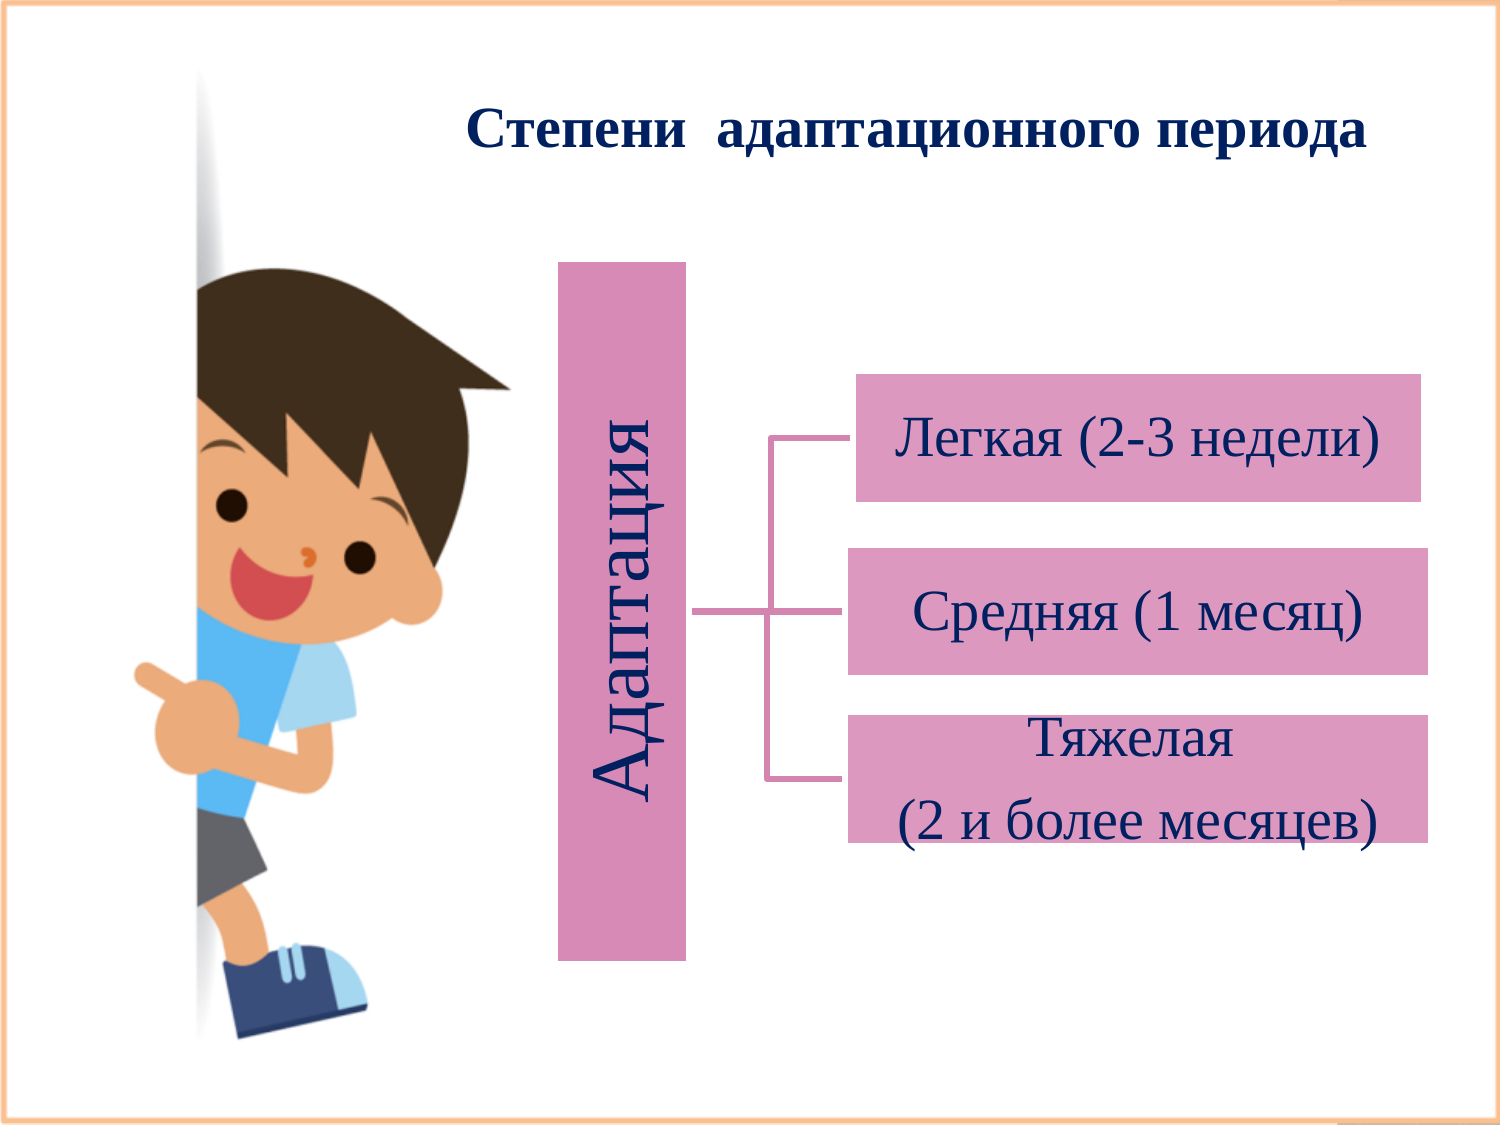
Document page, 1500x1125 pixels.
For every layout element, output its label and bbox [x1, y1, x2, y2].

picture [0, 0, 1500, 1125]
text_box [554, 257, 1500, 966]
